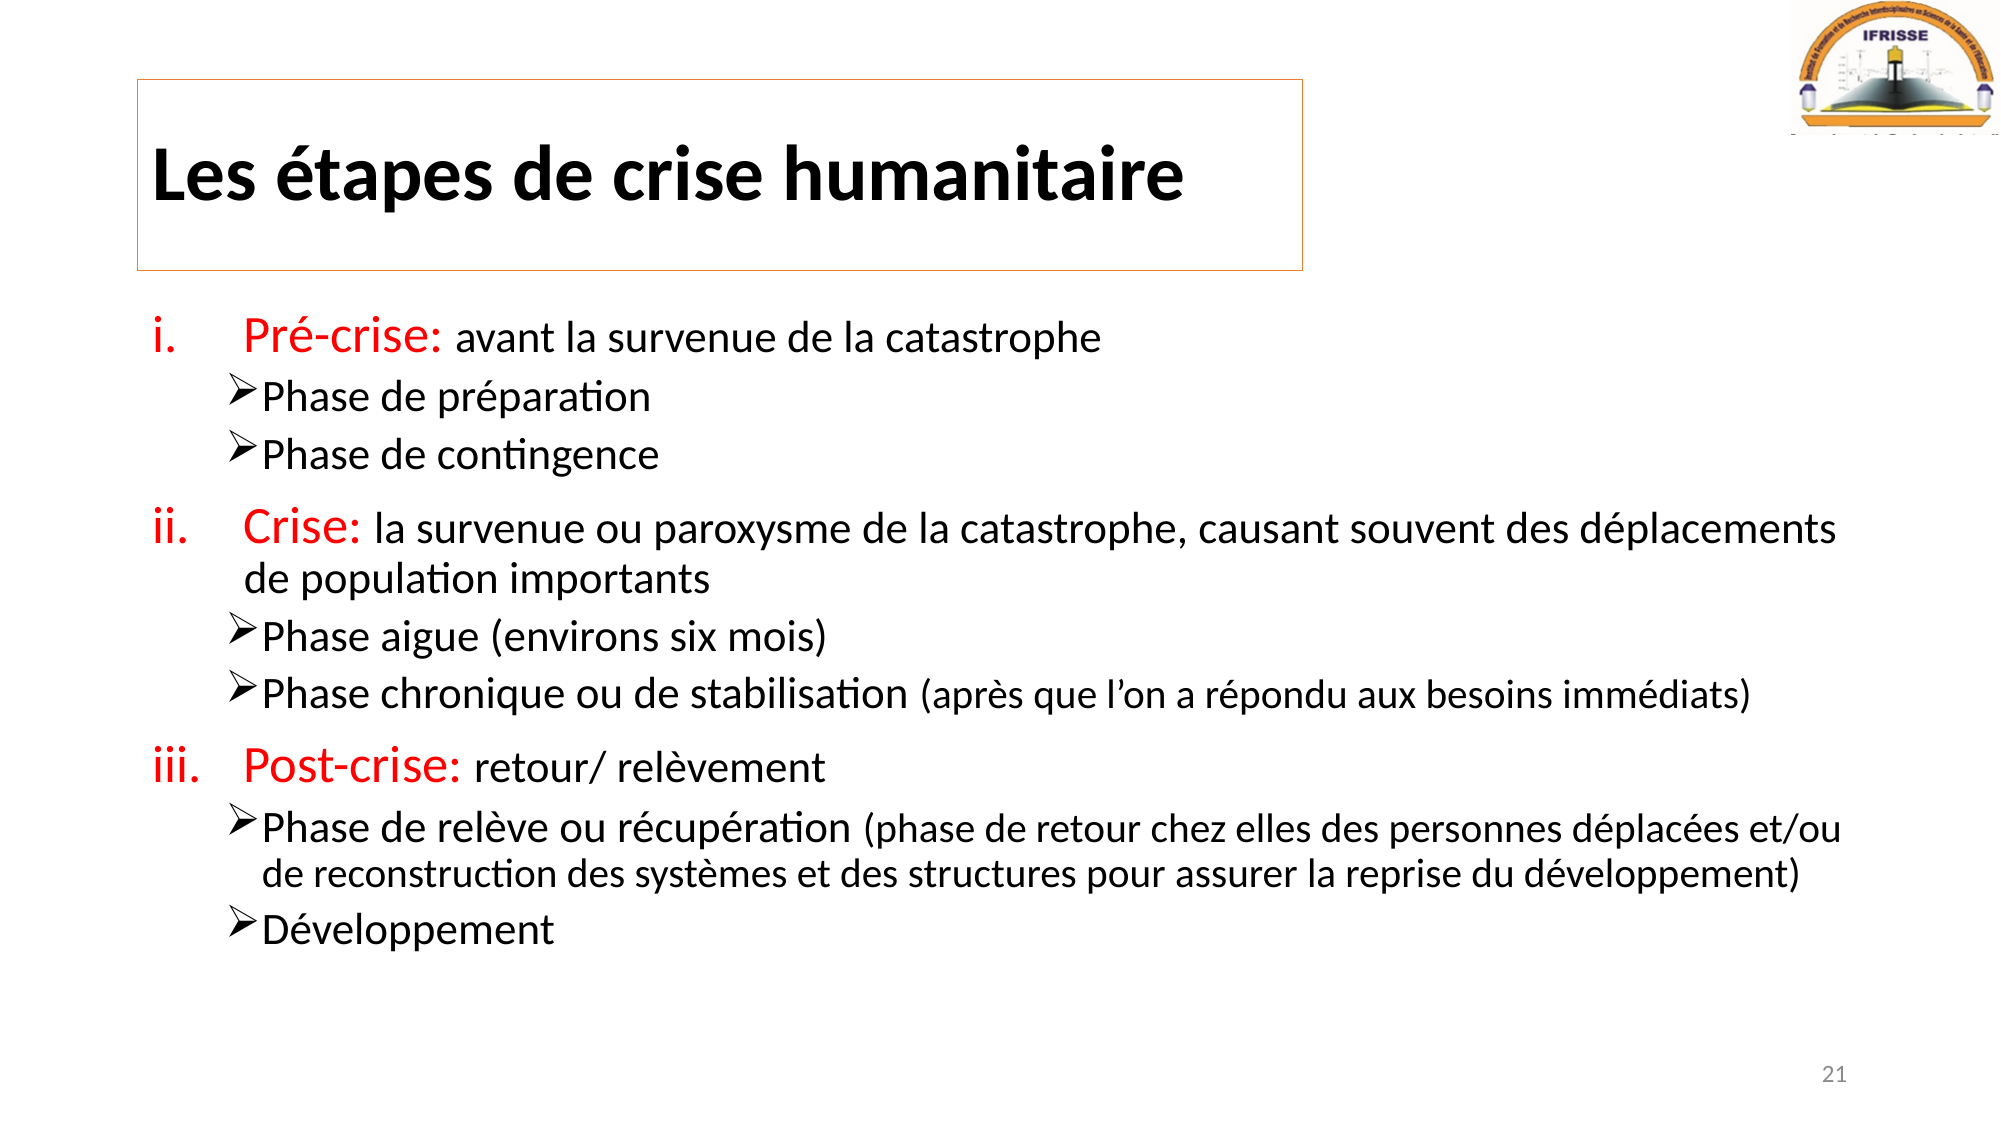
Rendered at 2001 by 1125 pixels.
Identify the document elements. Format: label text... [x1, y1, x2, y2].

list Pré-crise: avant la survenue de la catastrophe Phase de préparation Phase de contingence Crise: la survenue ou paroxysme de la catastrophe, causant souvent des déplacements de population importants Phase aigue (environs six mois) Phase chronique ou de stabilisation (après que l’on a répondu aux besoins immédiats) Post-crise: retour/ relèvement Phase de relève ou récupération (phase de retour chez elles des personnes déplacées et/ou de reconstruction des systèmes et des structures pour assurer la reprise du développement) Développement [137, 299, 1863, 1014]
title Les étapes de crise humanitaire [137, 79, 1303, 271]
slide_number 21 [1412, 1042, 1863, 1103]
picture [1791, 0, 2000, 135]
